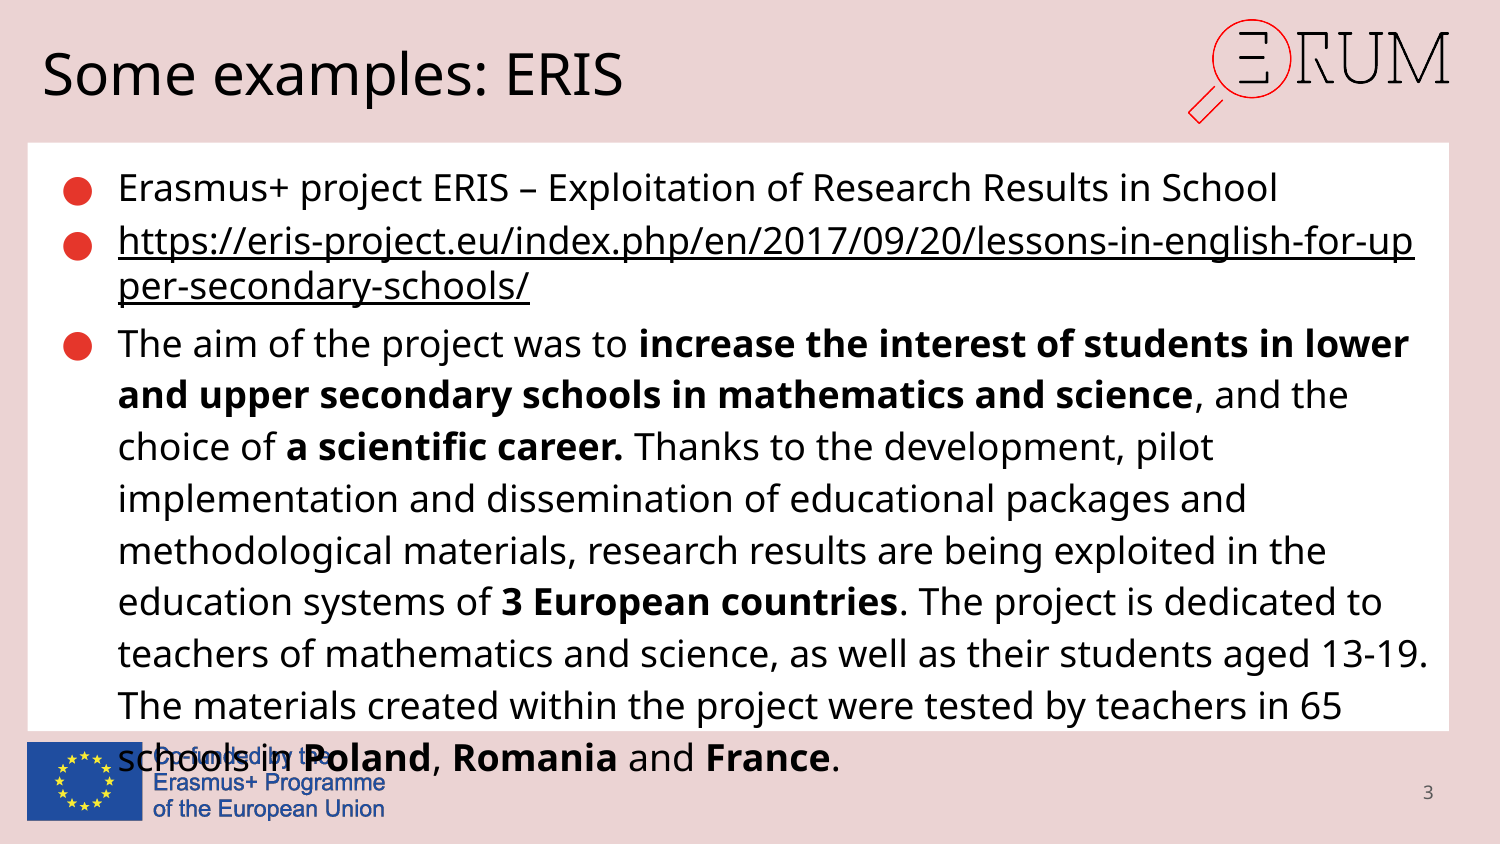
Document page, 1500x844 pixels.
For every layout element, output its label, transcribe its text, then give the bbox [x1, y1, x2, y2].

slide_number 3 [1358, 761, 1449, 826]
picture [1136, 0, 1500, 137]
title Some examples: ERIS [27, 21, 1144, 116]
list Erasmus+ project ERIS – Exploitation of Research Results in School https://eris-project.eu/index.php/en/2017/09/20/lessons-in-english-for-upper-secondary-schools/ The aim of the project was to increase the interest of students in lower and upper secondary schools in mathematics and science, and the choice of a scientific career. Thanks to the development, pilot implementation and dissemination of educational packages and methodological materials, research results are being exploited in the education systems of 3 European countries. The project is dedicated to teachers of mathematics and science, as well as their students aged 13-19. The materials created within the project were tested by teachers in 65 schools in Poland, Romania and France. [27, 142, 1449, 732]
picture [27, 742, 385, 821]
